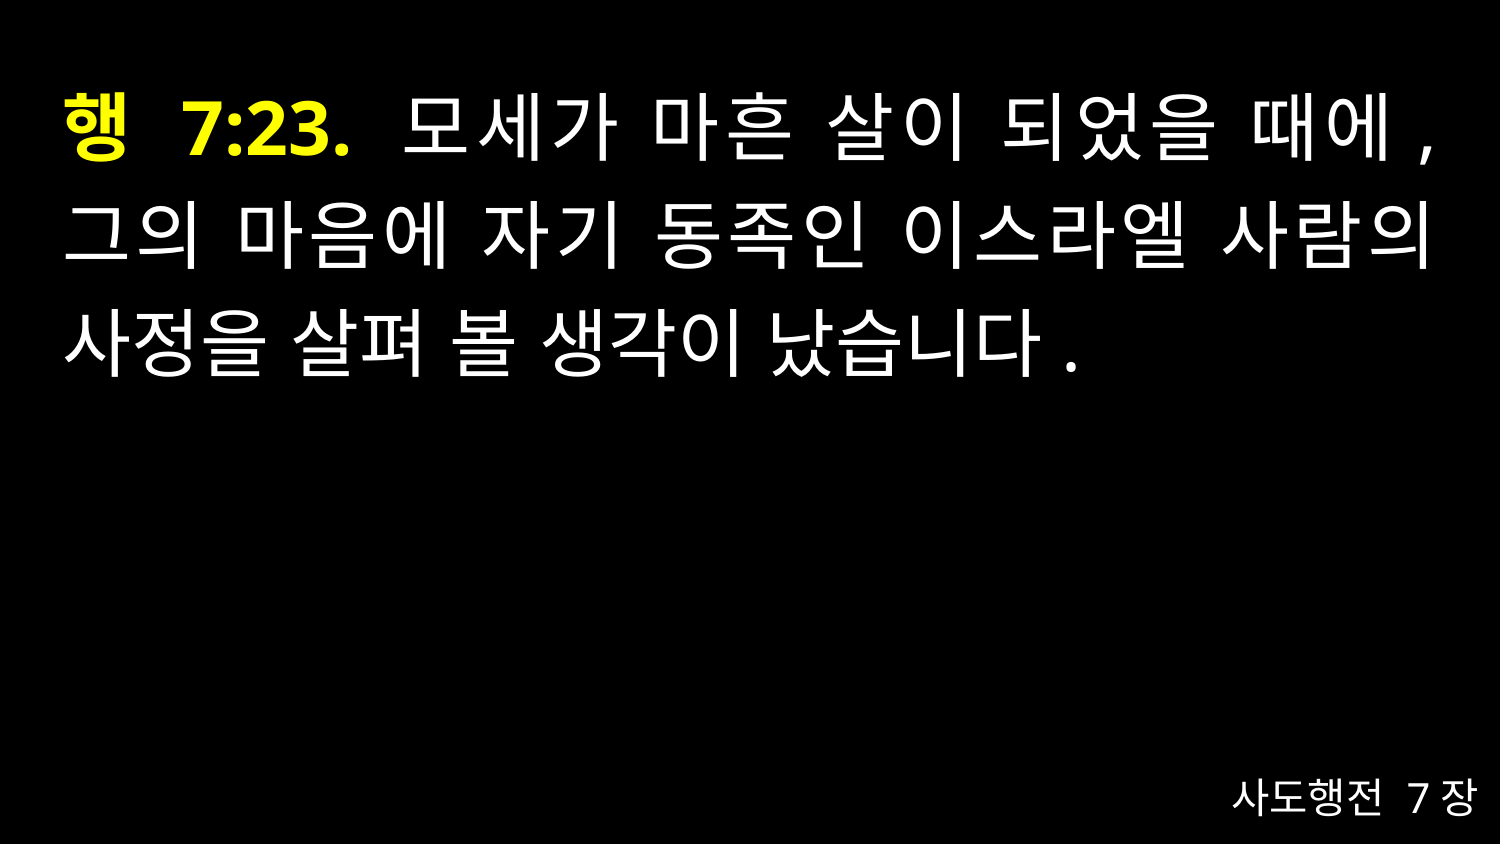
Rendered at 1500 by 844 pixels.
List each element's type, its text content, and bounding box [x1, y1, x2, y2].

subtitle 사도행전 7장 [916, 770, 1500, 844]
title 행 7:23. 모세가 마흔 살이 되었을 때에, 그의 마음에 자기 동족인 이스라엘 사람의 사정을 살펴 볼 생각이 났습니다. [0, 0, 1500, 844]
